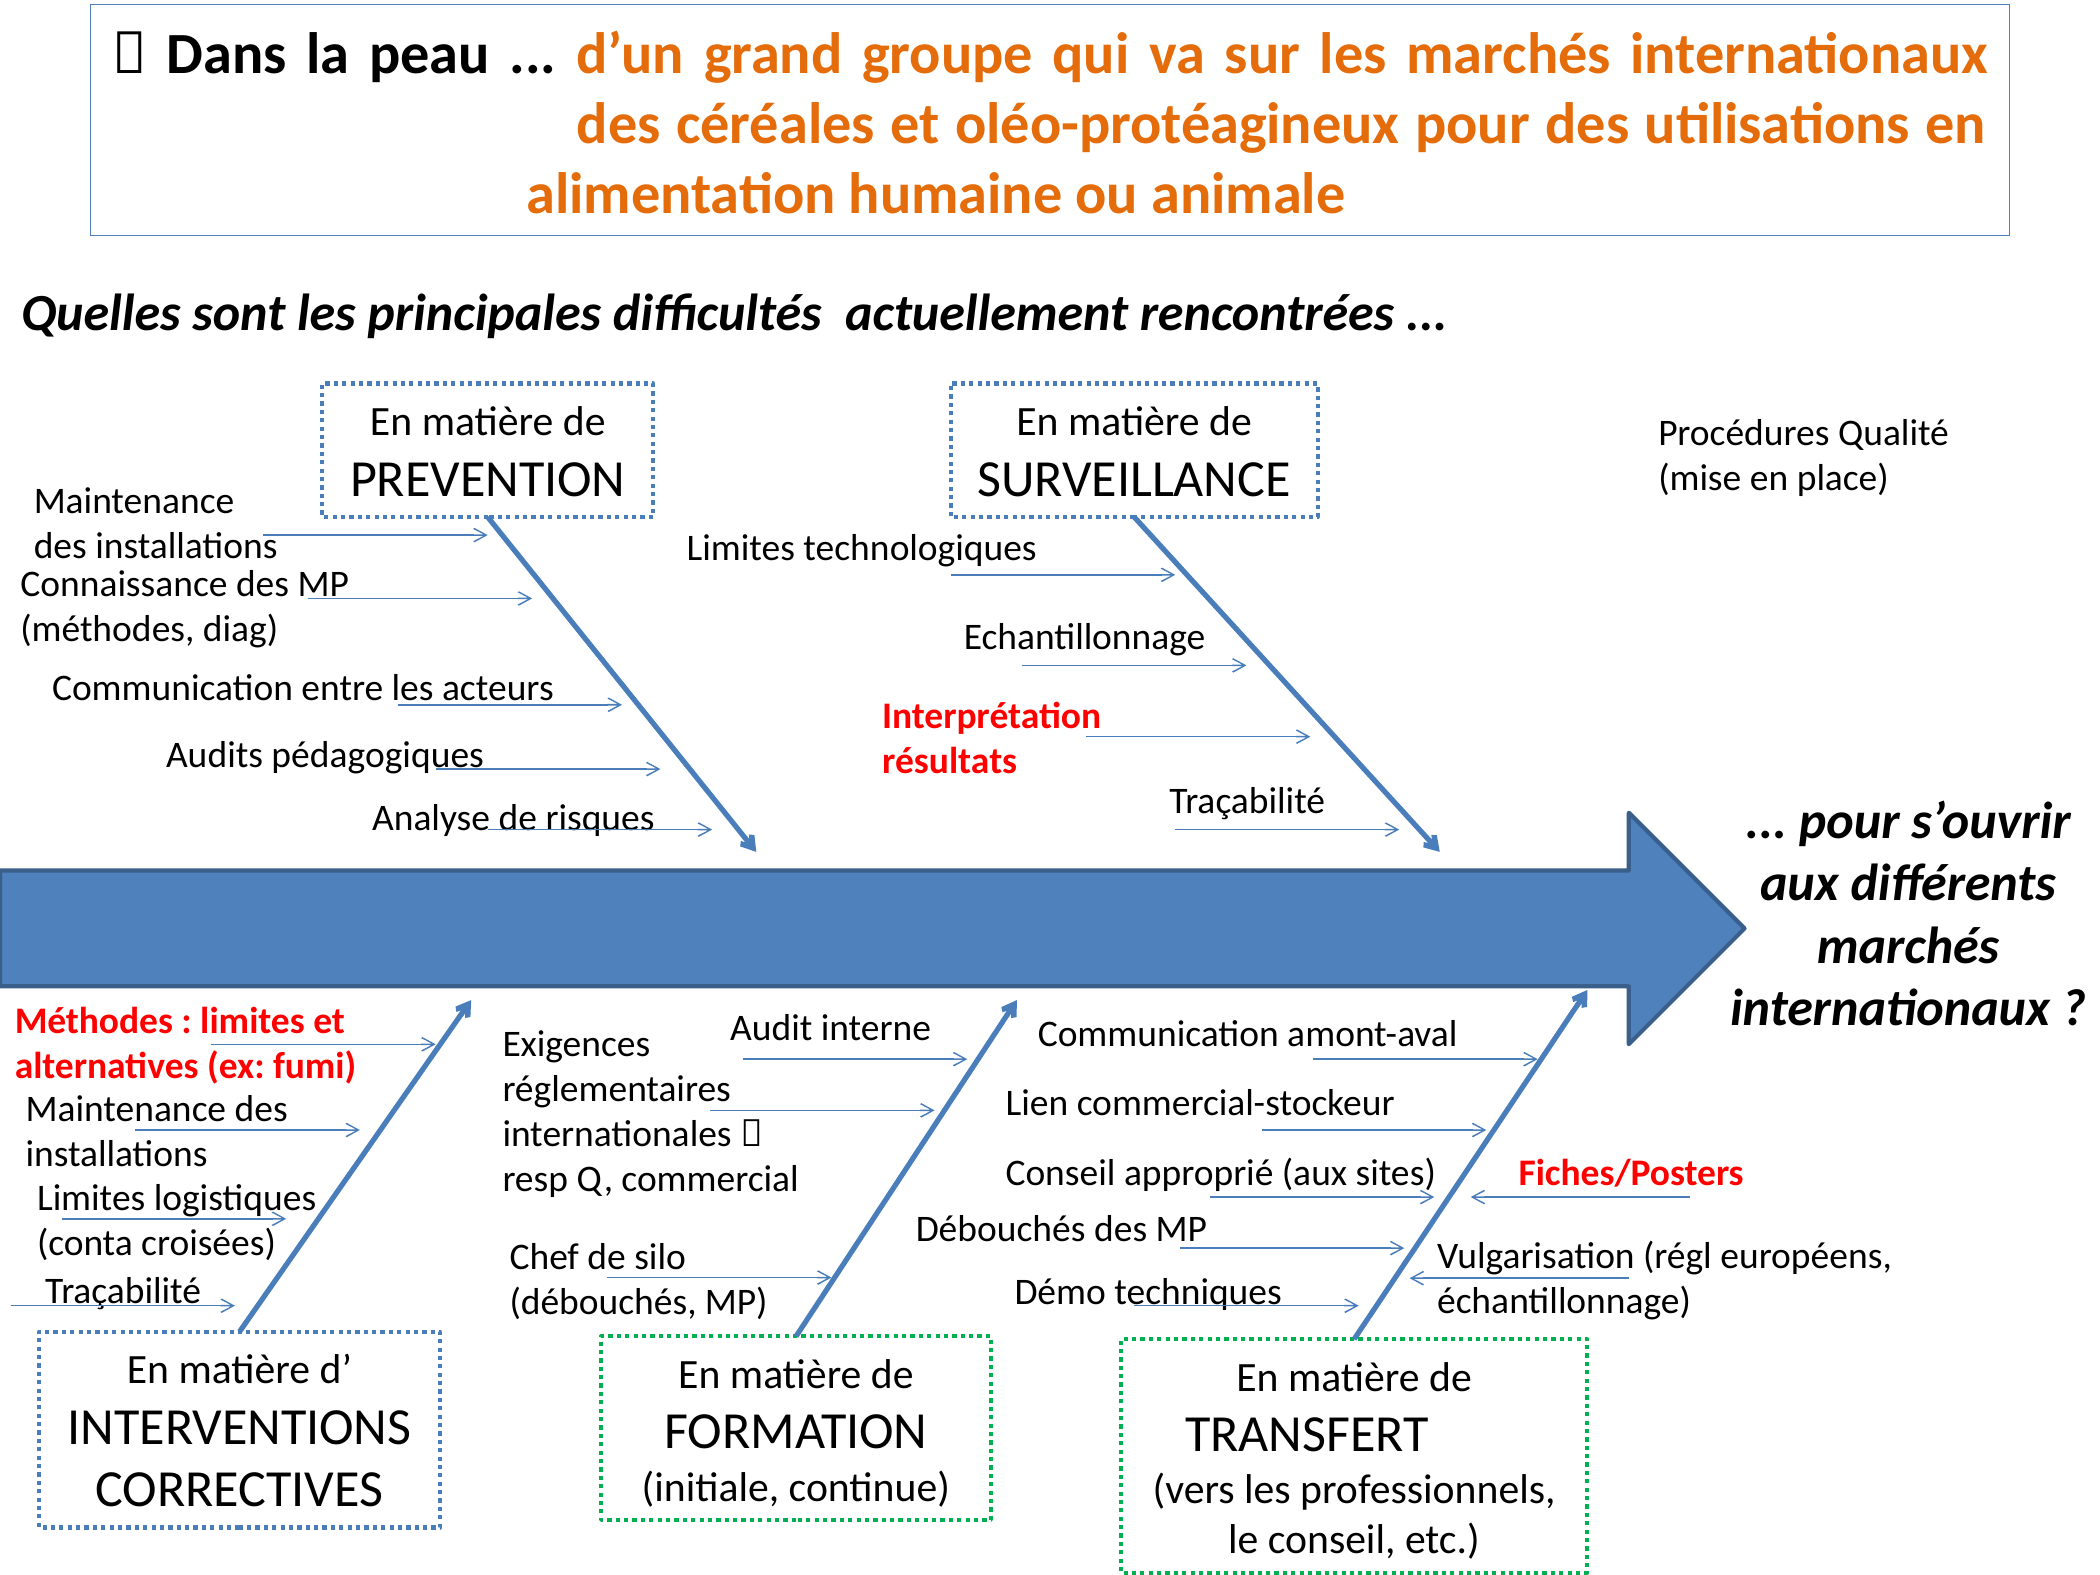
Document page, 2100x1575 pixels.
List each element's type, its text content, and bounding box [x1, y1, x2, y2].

text_box Fiches/Posters [1592, 1140, 1769, 1201]
text_box ... pour s’ouvrir aux différents marchés internationaux ? [1701, 775, 2100, 1047]
text_box Exigences réglementaires internationales  resp Q, commercial [487, 1011, 790, 1207]
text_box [487, 518, 757, 853]
text_box Démo techniques [1023, 1259, 1322, 1320]
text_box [1133, 518, 1440, 853]
text_box Vulgarisation (régl européens, échantillonnage) [1592, 1223, 2100, 1329]
text_box Audit interne [715, 995, 980, 1056]
text_box Traçabilité [30, 1258, 234, 1304]
text_box En matière de FORMATION (initiale, continue) [601, 1336, 991, 1520]
text_box Maintenance des installations [10, 1076, 234, 1182]
text_box Echantillonnage [949, 604, 1128, 665]
text_box Procédures Qualité (mise en place) [1643, 400, 1984, 506]
text_box Communication entre les acteurs [37, 655, 482, 716]
text_box  Dans la peau ... d’un grand groupe qui va sur les marchés internationaux des céréales et oléo-protéagineux pour des utilisations en alimentation humaine ou animale [90, 4, 2010, 236]
text_box [0, 810, 1747, 1047]
text_box Débouchés des MP [1023, 1201, 1224, 1257]
text_box En matière de PREVENTION [322, 383, 654, 518]
text_box Analyse de risques [357, 785, 482, 846]
text_box En matière de SURVEILLANCE [950, 383, 1318, 518]
text_box Méthodes : limites et alternatives (ex: fumi) [0, 988, 398, 1093]
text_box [1353, 989, 1588, 1340]
text_box En matière de TRANSFERT (vers les professionnels, le conseil, etc.) [1120, 1339, 1588, 1573]
text_box Traçabilité [30, 1313, 234, 1319]
text_box Maintenance des installations [18, 468, 308, 574]
text_box Interprétation résultats [867, 683, 1128, 789]
text_box Quelles sont les principales difficultés actuellement rencontrées ... [0, 267, 1472, 352]
text_box Chef de silo (débouchés, MP) [494, 1224, 790, 1330]
text_box Communication amont-aval [1023, 1001, 1348, 1062]
text_box Conseil approprié (aux sites) [1023, 1140, 1348, 1201]
text_box Connaissance des MP (méthodes, diag) [5, 551, 389, 656]
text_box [795, 999, 1018, 1337]
text_box Lien commercial-stockeur [1023, 1070, 1348, 1131]
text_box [239, 999, 472, 1332]
text_box En matière d’ INTERVENTIONS CORRECTIVES [39, 1331, 441, 1528]
text_box Limites logistiques (conta croisées) [22, 1182, 234, 1271]
text_box Limites technologiques [671, 515, 1074, 576]
text_box Audits pédagogiques [151, 722, 482, 782]
